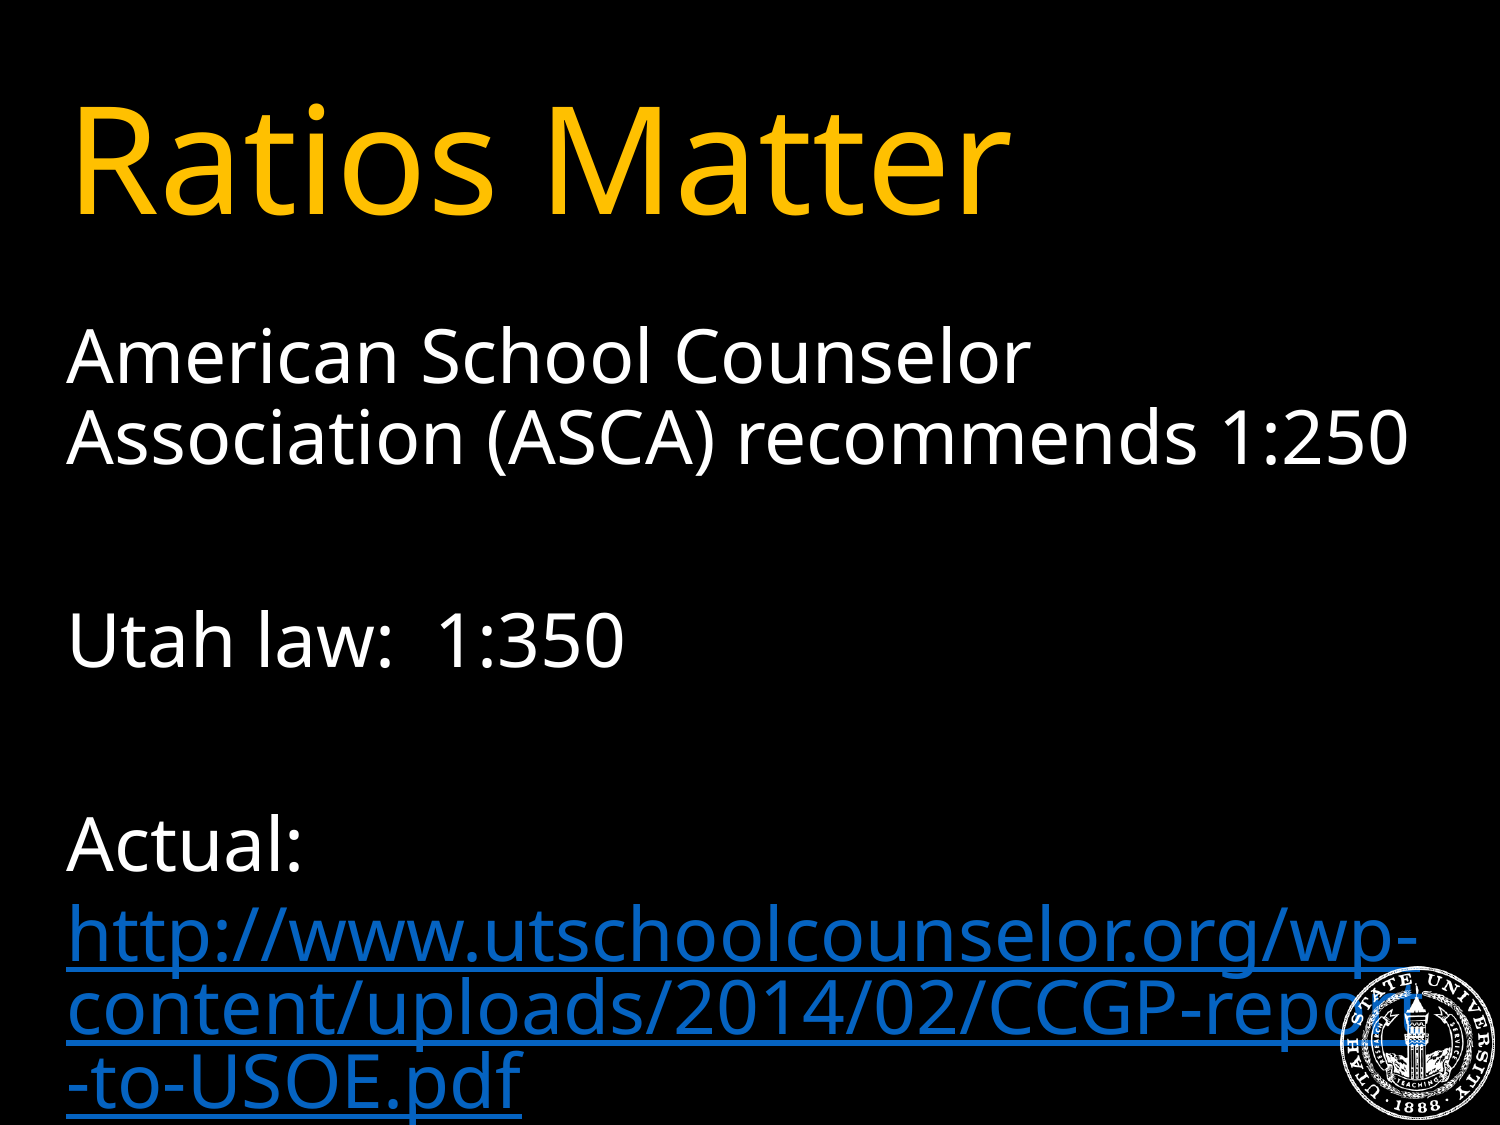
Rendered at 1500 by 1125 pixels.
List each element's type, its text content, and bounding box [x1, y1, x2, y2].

picture [1340, 966, 1496, 1120]
title Ratios Matter [51, 53, 1477, 278]
list American School Counselor Association (ASCA) recommends 1:250 Utah law: 1:350 Actual: http://www.utschoolcounselor.org/wp-content/uploads/2014/02/CCGP-report-to-USOE.pdf [51, 310, 1455, 1067]
